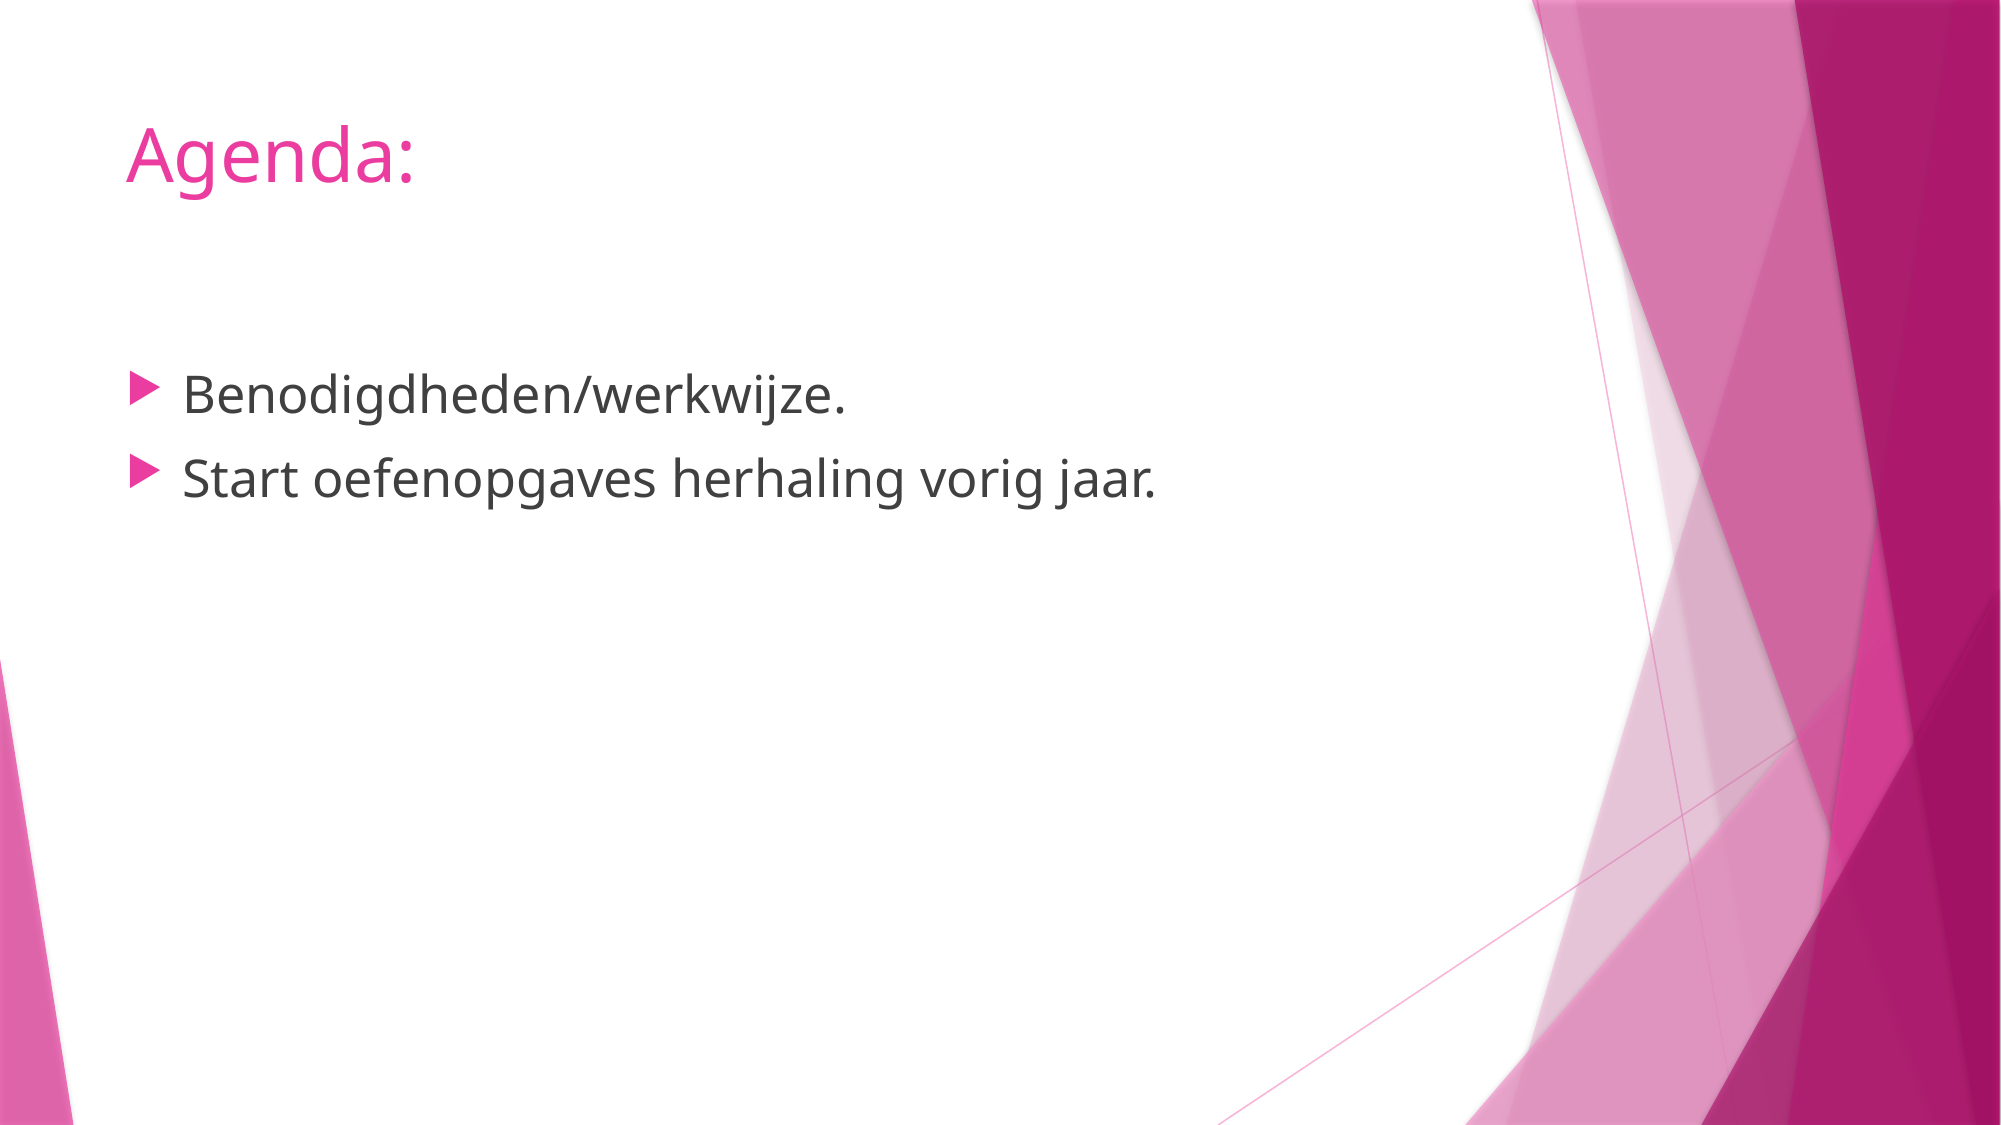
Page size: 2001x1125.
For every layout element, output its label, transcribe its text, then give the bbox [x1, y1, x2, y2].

list Benodigdheden/werkwijze. Start oefenopgaves herhaling vorig jaar. [111, 354, 1522, 992]
title Agenda: [111, 99, 1522, 317]
